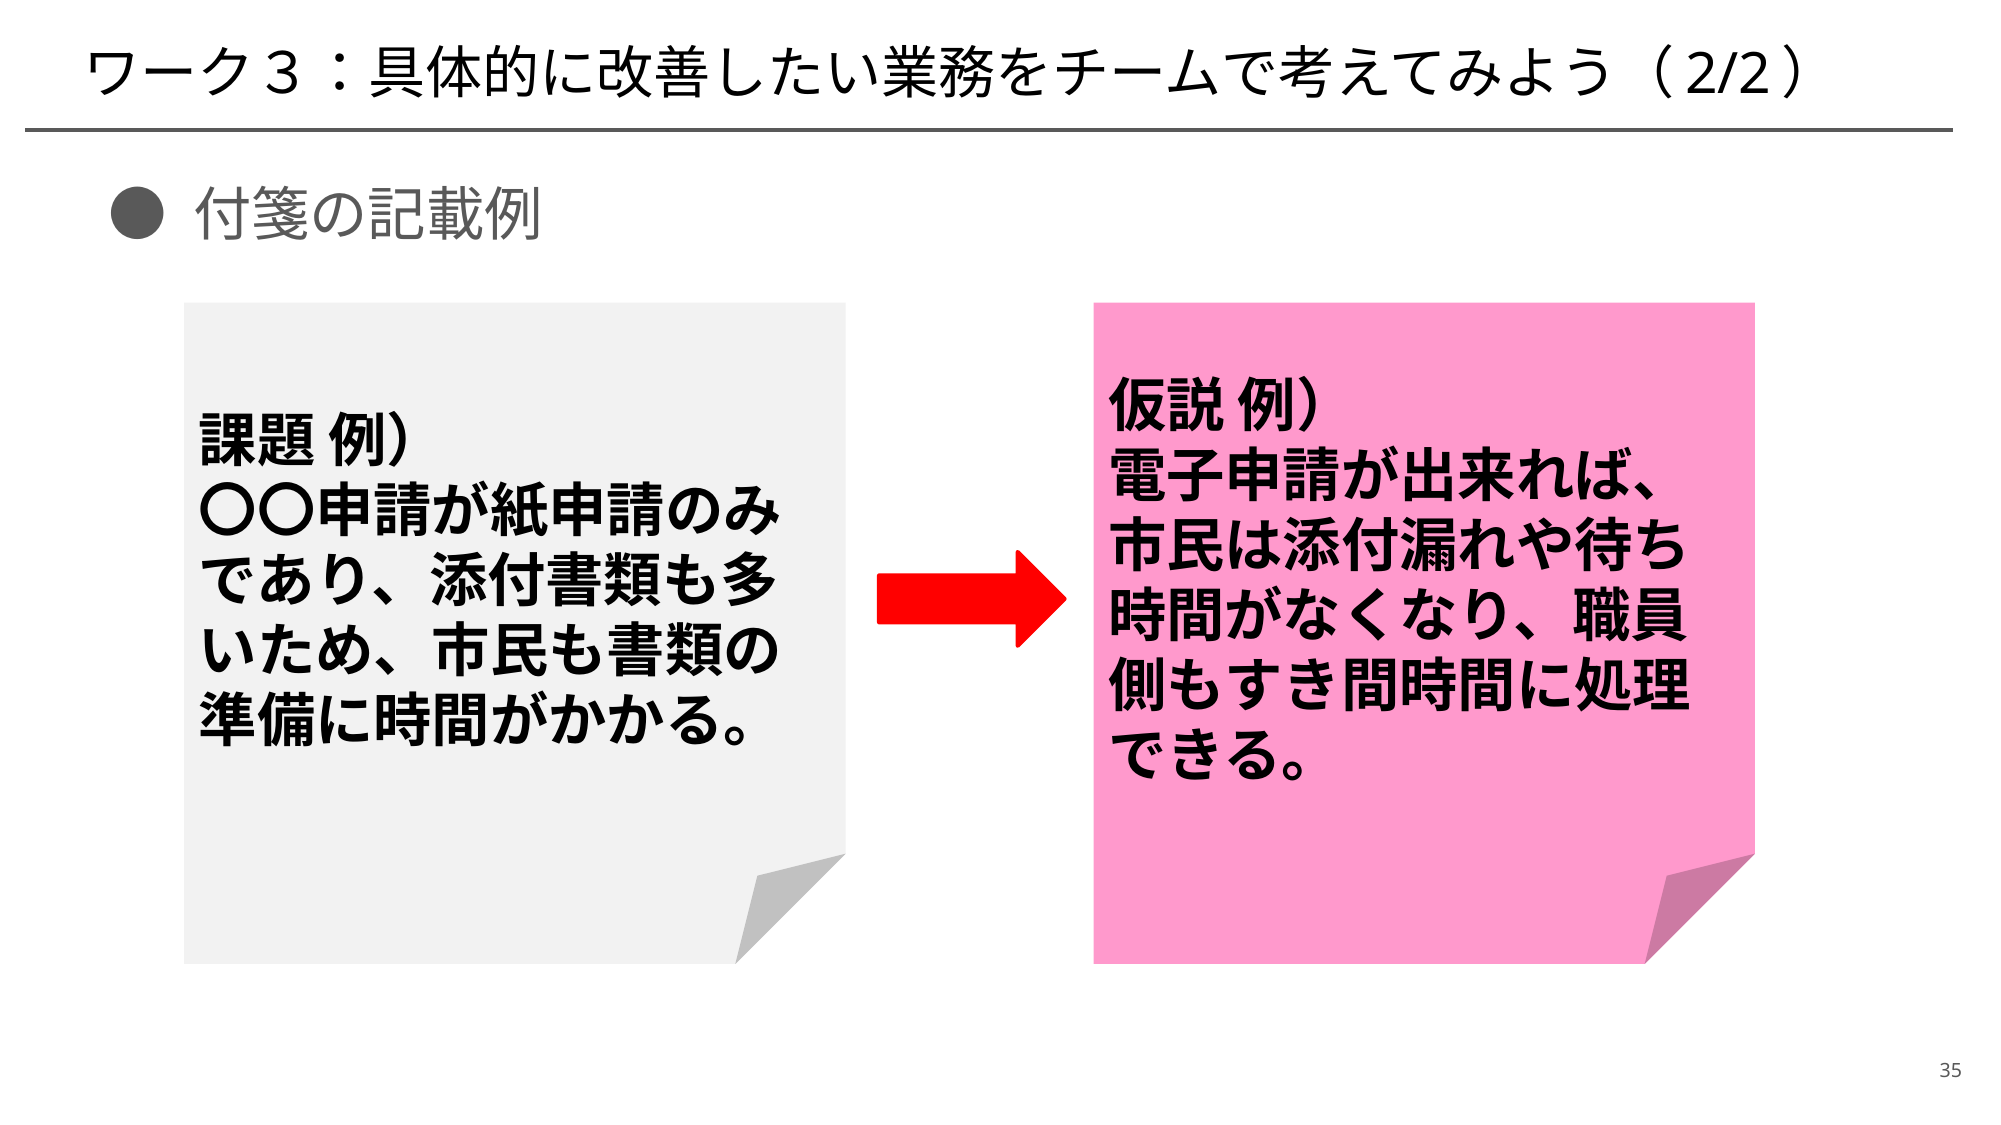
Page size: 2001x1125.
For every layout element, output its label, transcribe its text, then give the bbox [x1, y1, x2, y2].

text_box 課題 例） 〇〇申請が紙申請のみであり、添付書類も多いため、市民も書類の準備に時間がかかる。 [182, 300, 848, 967]
slide_number 35 [1857, 1027, 1977, 1114]
text_box [876, 550, 1067, 648]
title ワーク３：具体的に改善したい業務をチームで考えてみよう（2/2） [68, 21, 1857, 136]
text_box 仮説 例） 電子申請が出来れば、市民は添付漏れや待ち時間がなくなり、職員側もすき間時間に処理できる。 [1091, 300, 1758, 967]
list ● 付箋の記載例 [68, 152, 1764, 900]
